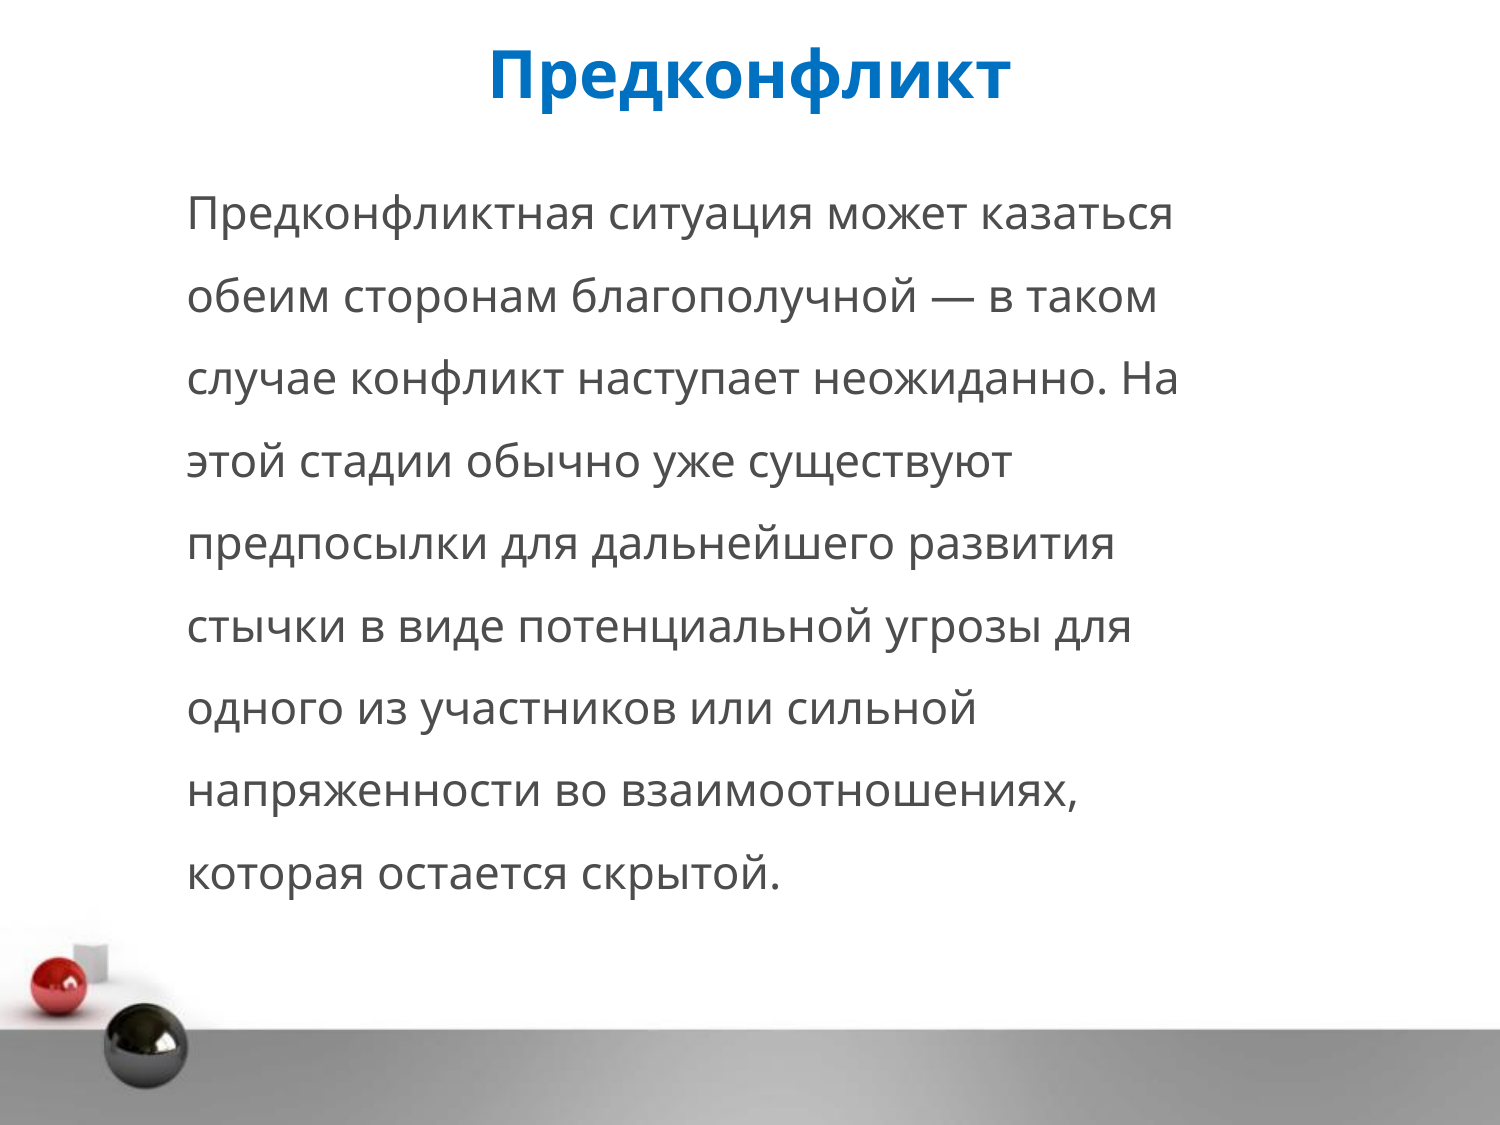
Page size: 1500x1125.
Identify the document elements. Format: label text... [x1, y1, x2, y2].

title Предконфликт [76, 18, 1424, 126]
picture [0, 0, 1500, 1125]
list Предконфликтная ситуация может казаться обеим сторонам благополучной — в таком случае конфликт наступает неожиданно. На этой стадии обычно уже существуют предпосылки для дальнейшего развития стычки в виде потенциальной угрозы для одного из участников или сильной напряженности во взаимоотношениях, которая остается скрытой. [170, 148, 1282, 988]
